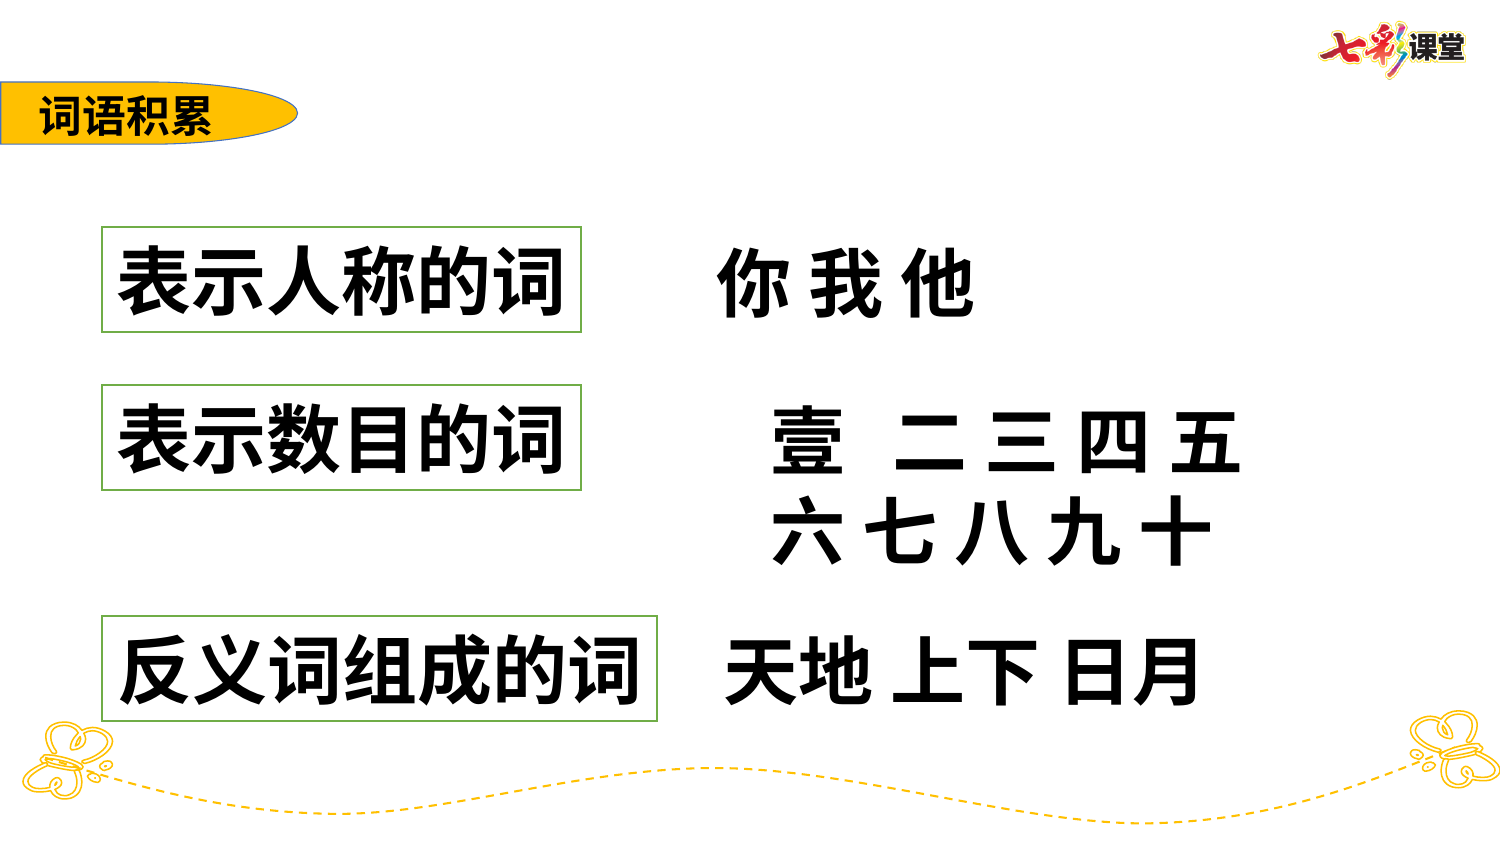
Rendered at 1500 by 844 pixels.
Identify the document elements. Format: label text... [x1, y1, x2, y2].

text_box 你 我 他 [705, 230, 988, 332]
text_box 天地 上下 日月 [712, 618, 1219, 720]
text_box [0, 81, 298, 148]
text_box 反义词组成的词 [101, 615, 658, 722]
picture [1316, 20, 1468, 80]
text_box 表示数目的词 [101, 384, 582, 491]
text_box 表示人称的词 [101, 226, 582, 333]
text_box 二 三 四 五 六 七 八 九 十 [759, 388, 1289, 580]
